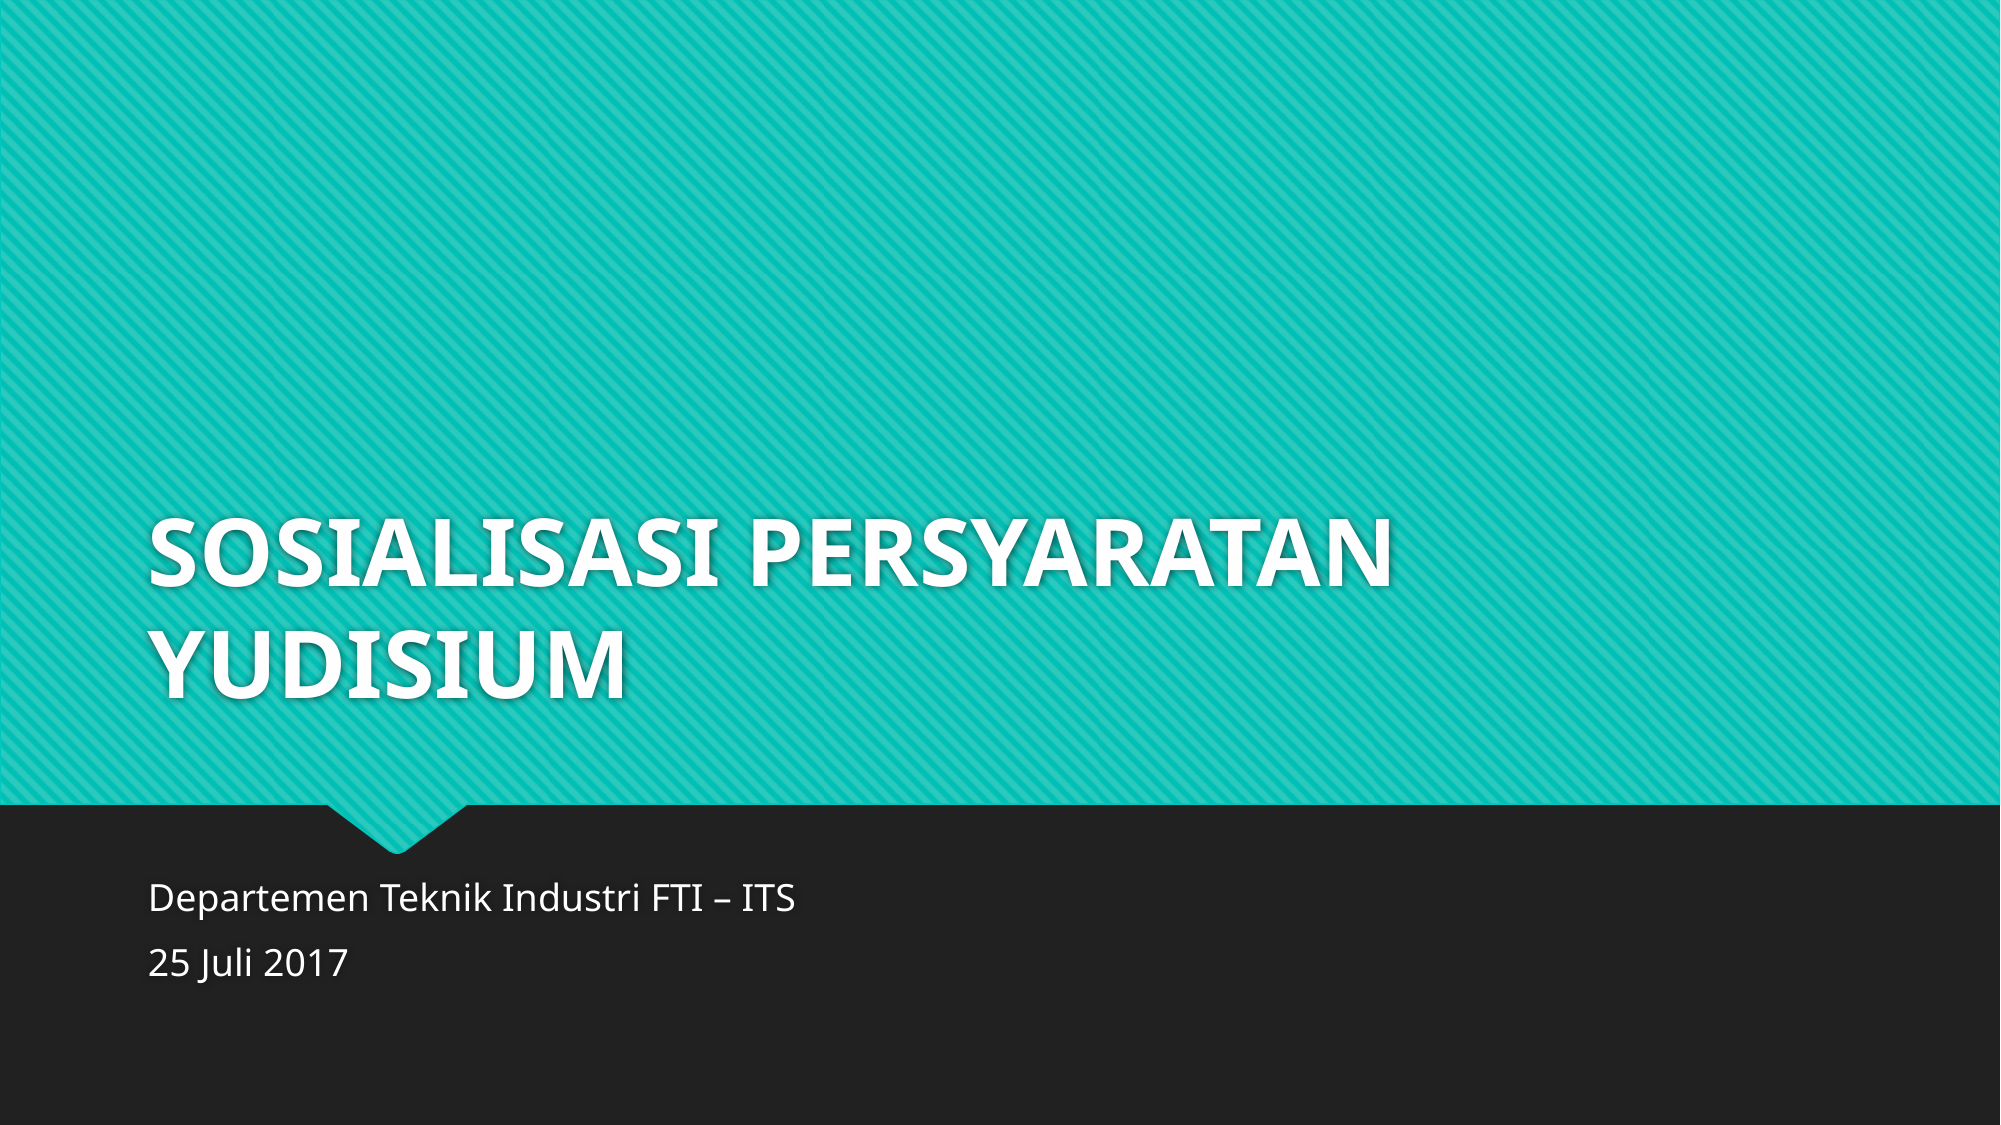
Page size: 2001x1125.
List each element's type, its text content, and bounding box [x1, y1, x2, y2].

subtitle Departemen Teknik Industri FTI – ITS 25 Juli 2017 [132, 866, 1868, 1000]
title SOSIALISASI PERSYARATAN YUDISIUM [132, 237, 1868, 726]
